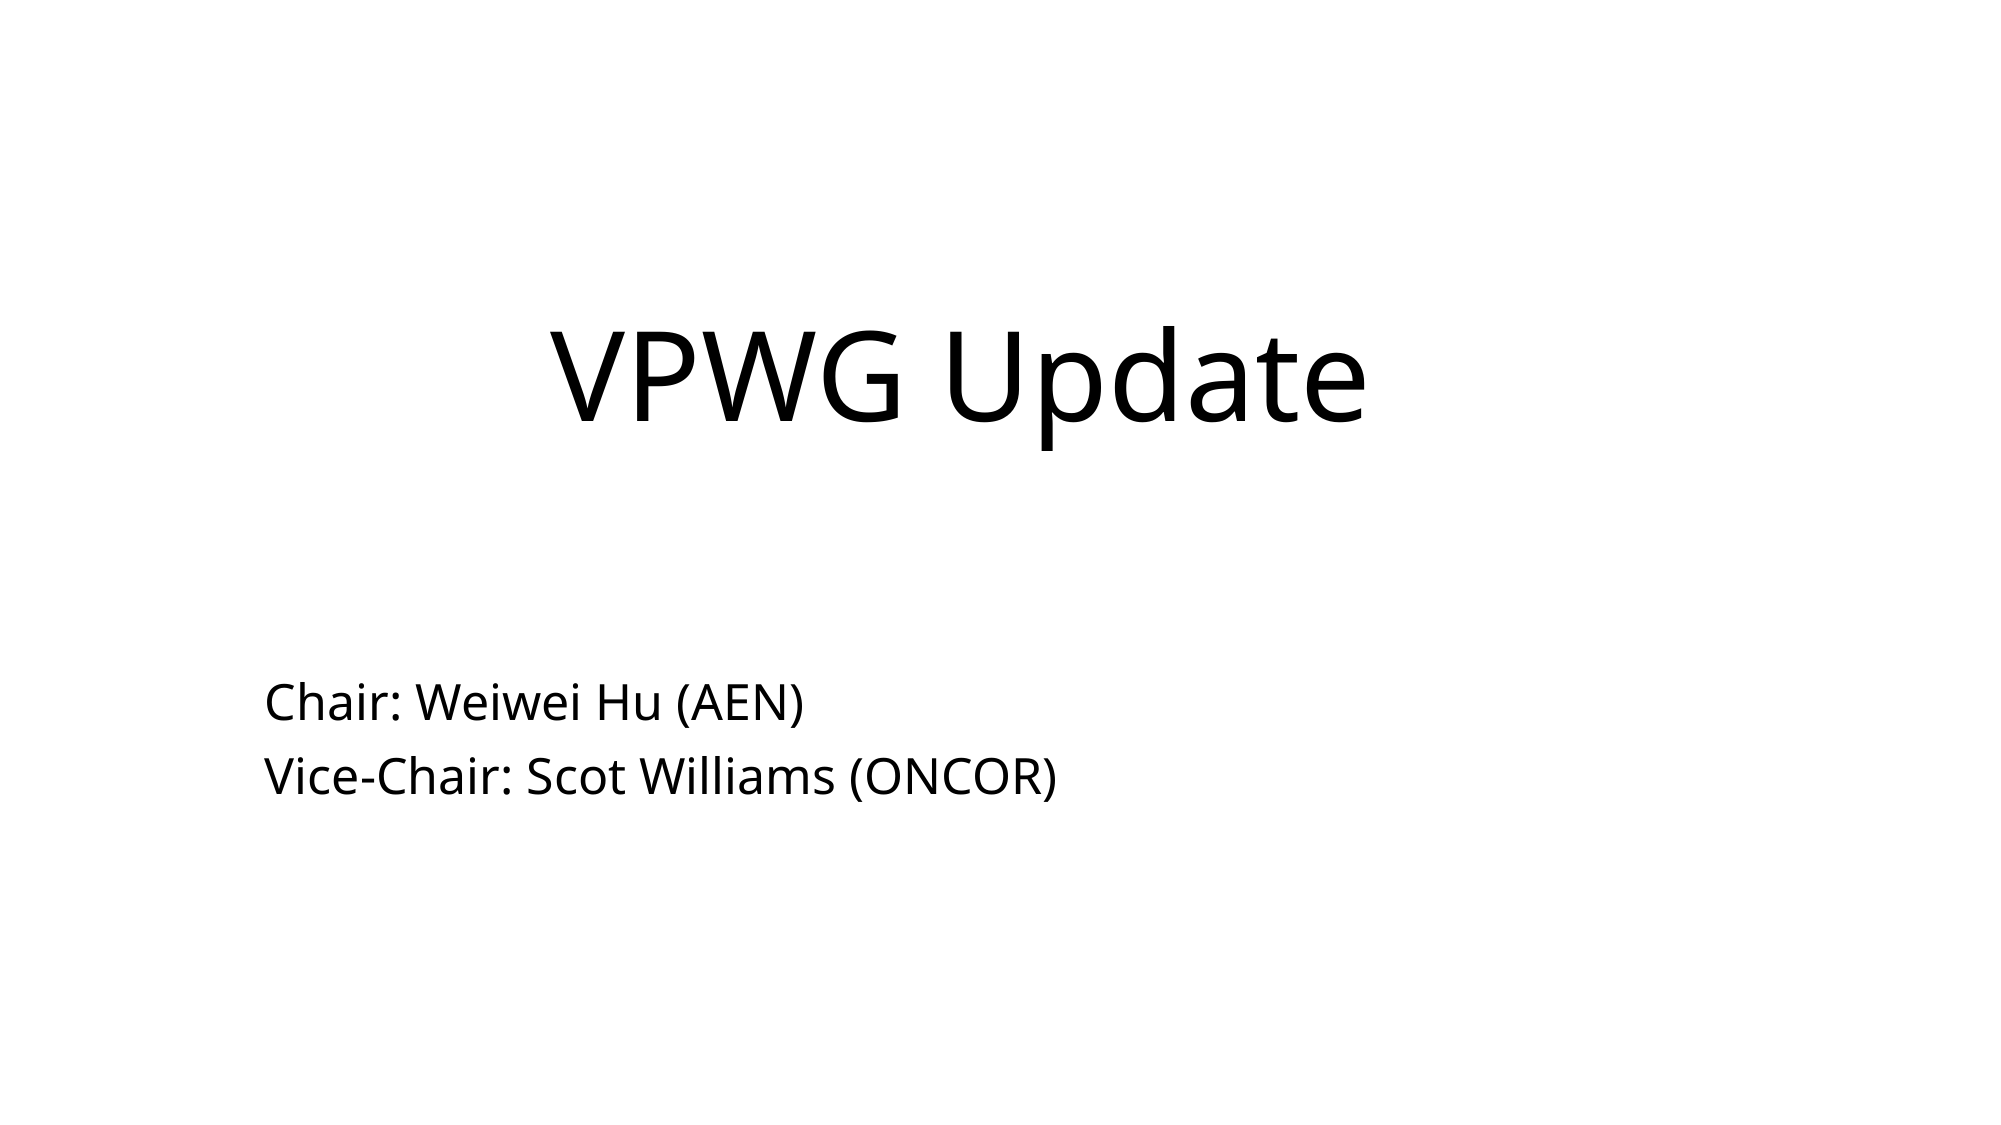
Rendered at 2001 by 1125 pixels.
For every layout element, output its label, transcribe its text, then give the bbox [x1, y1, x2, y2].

subtitle Chair: Weiwei Hu (AEN) Vice-Chair: Scot Williams (ONCOR) [249, 669, 1750, 941]
title VPWG Update [210, 226, 1711, 456]
